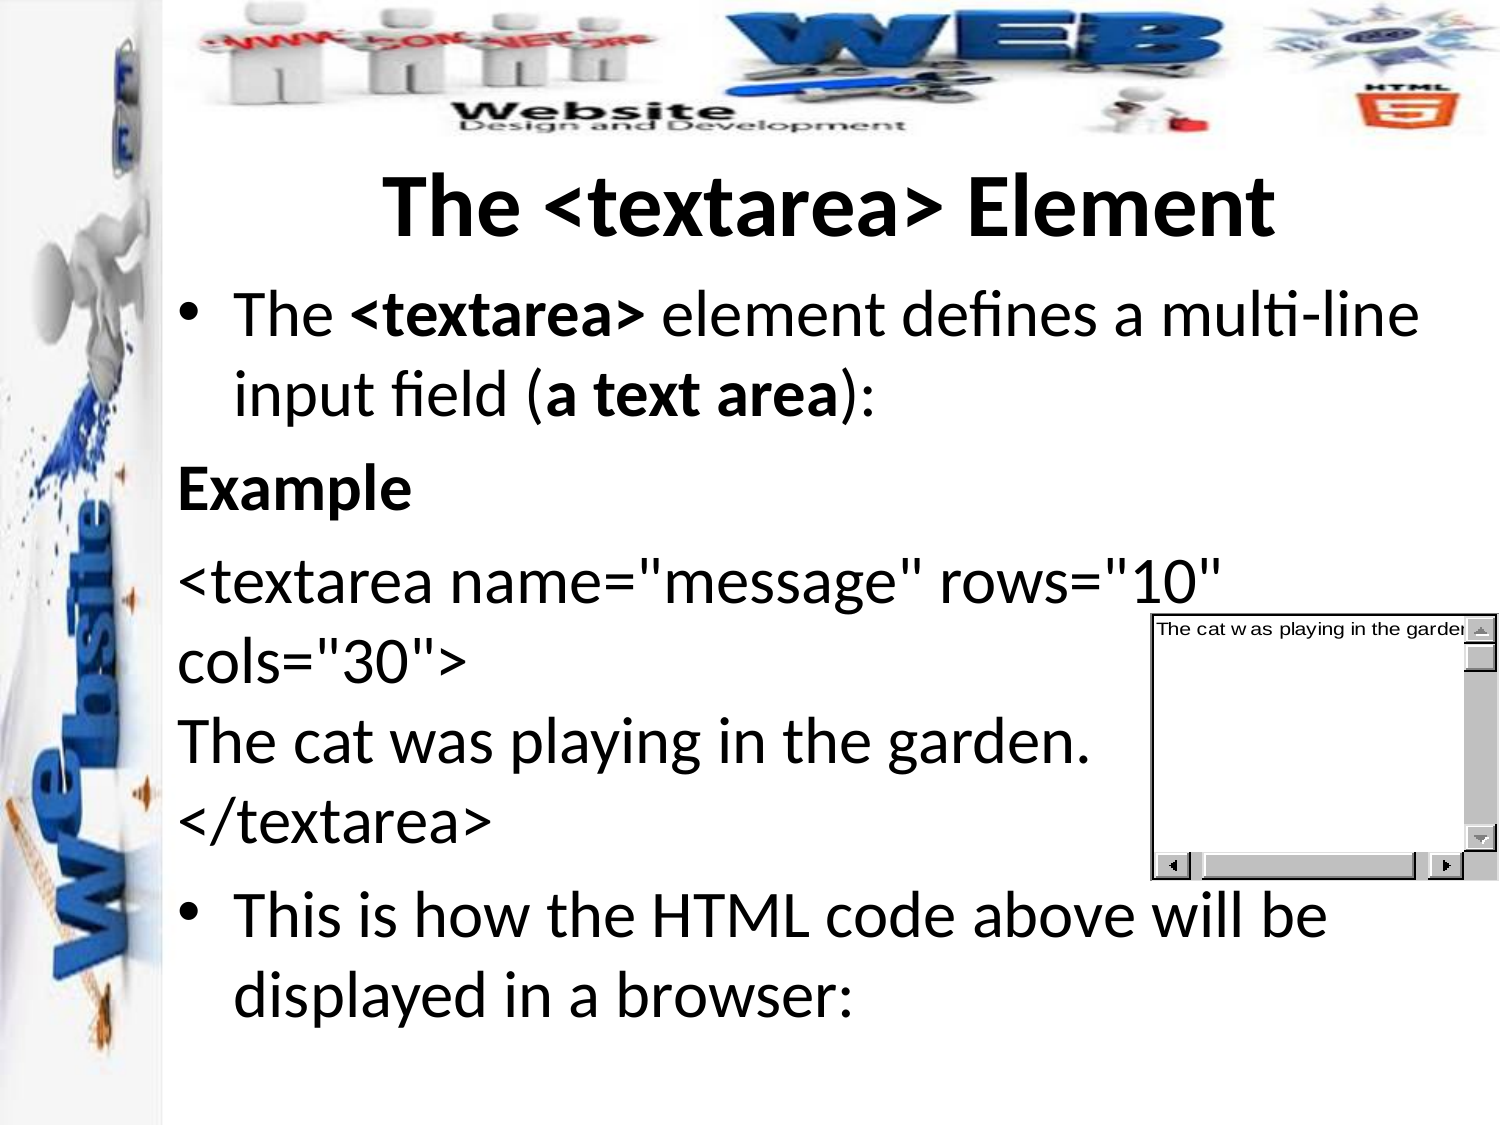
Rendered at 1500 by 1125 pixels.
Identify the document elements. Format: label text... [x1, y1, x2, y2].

title The <textarea> Element [162, 137, 1498, 262]
list The <textarea> element defines a multi-line input field (a text area): Example <textarea name="message" rows="10" cols="30"> The cat was playing in the garden. </textarea> This is how the HTML code above will be displayed in a browser: [162, 262, 1500, 1124]
picture [1149, 612, 1500, 884]
picture [0, 0, 1500, 1125]
